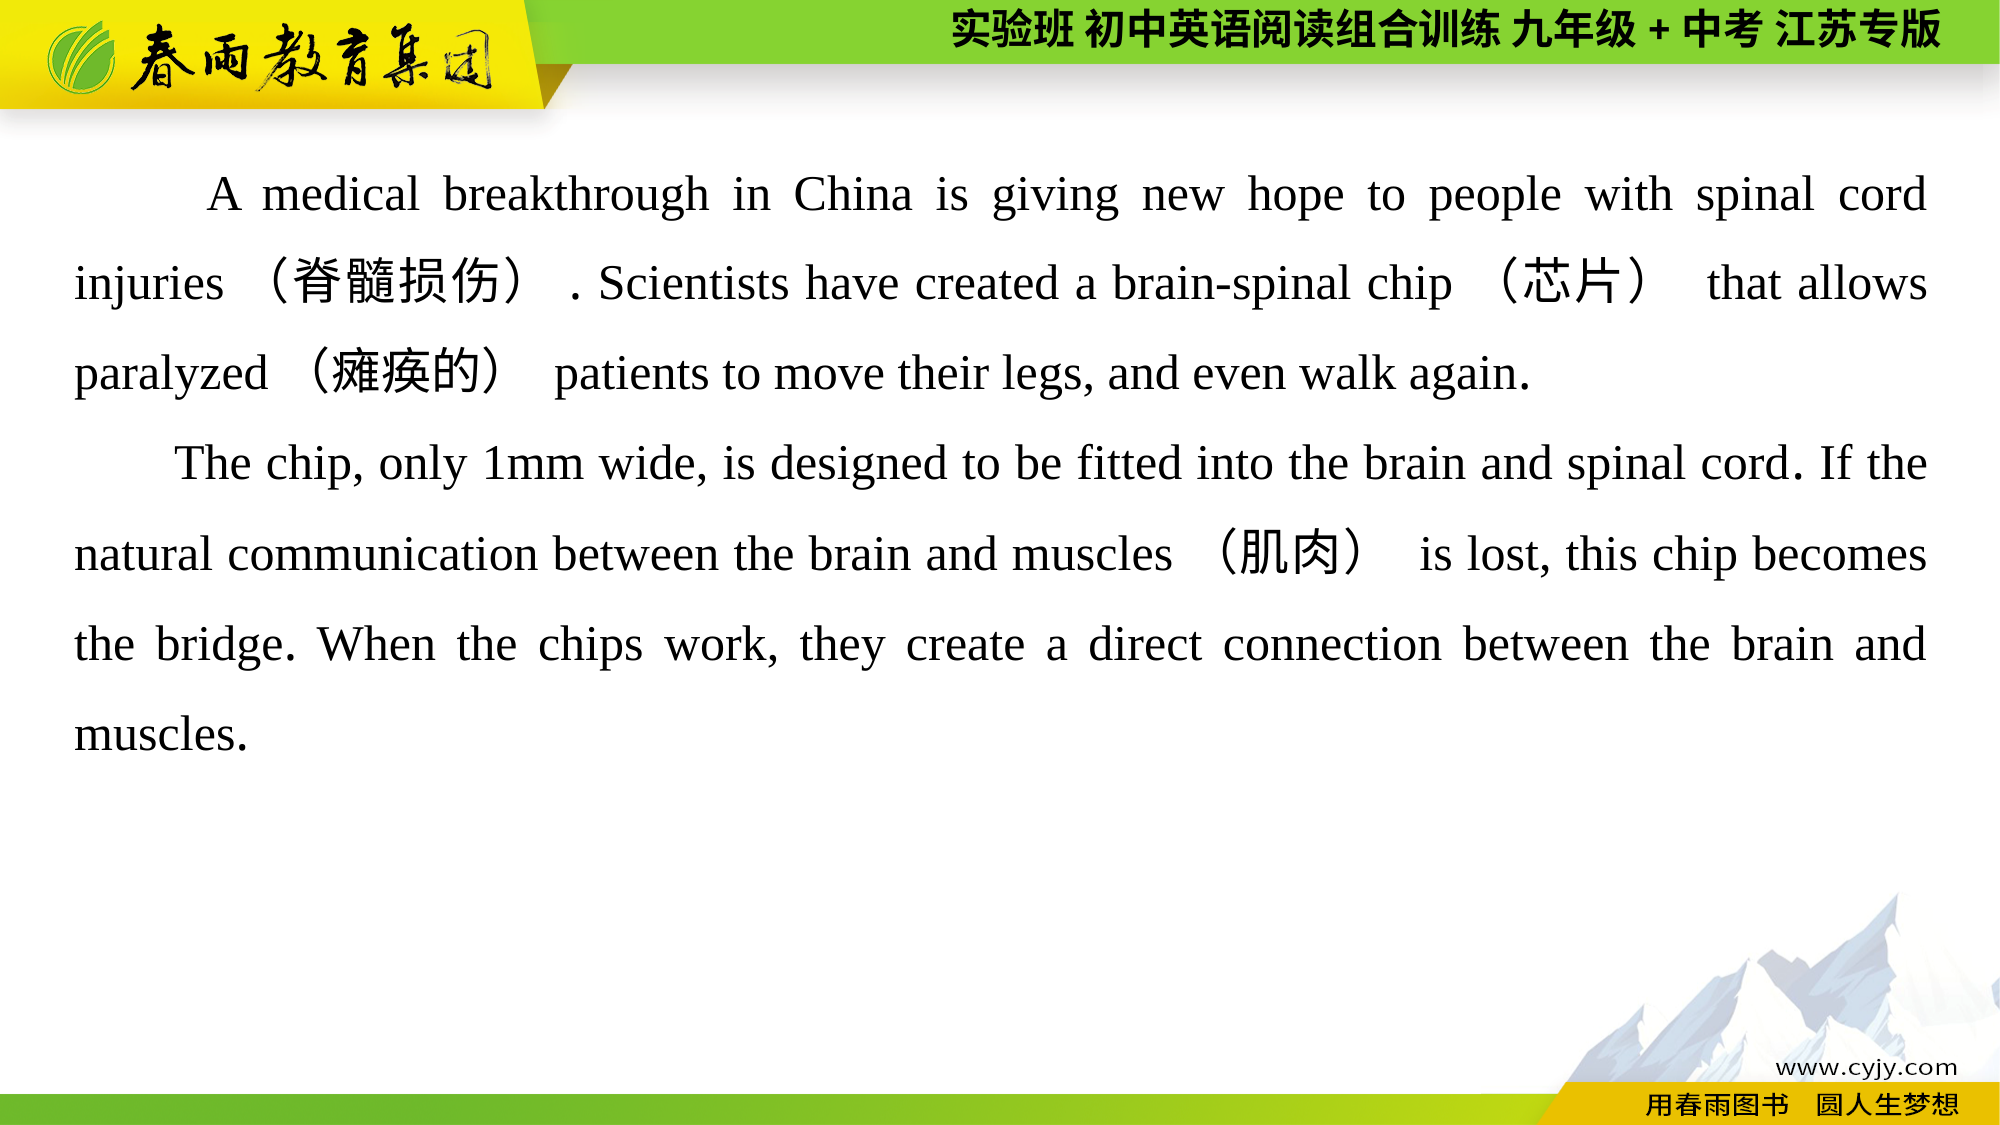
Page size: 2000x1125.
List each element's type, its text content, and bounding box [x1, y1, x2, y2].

picture [0, 0, 2000, 1125]
list A medical breakthrough in China is giving new hope to people with spinal cord injuries（脊髓损伤）. Scientists have created a brain-spinal chip（芯片） that allows paralyzed（瘫痪的） patients to move their legs, and even walk again. The chip, only 1mm wide, is designed to be fitted into the brain and spinal cord. If the natural communication between the brain and muscles（肌肉） is lost, this chip becomes the bridge. When the chips work, they create a direct connection between the brain and muscles. [59, 122, 1944, 763]
